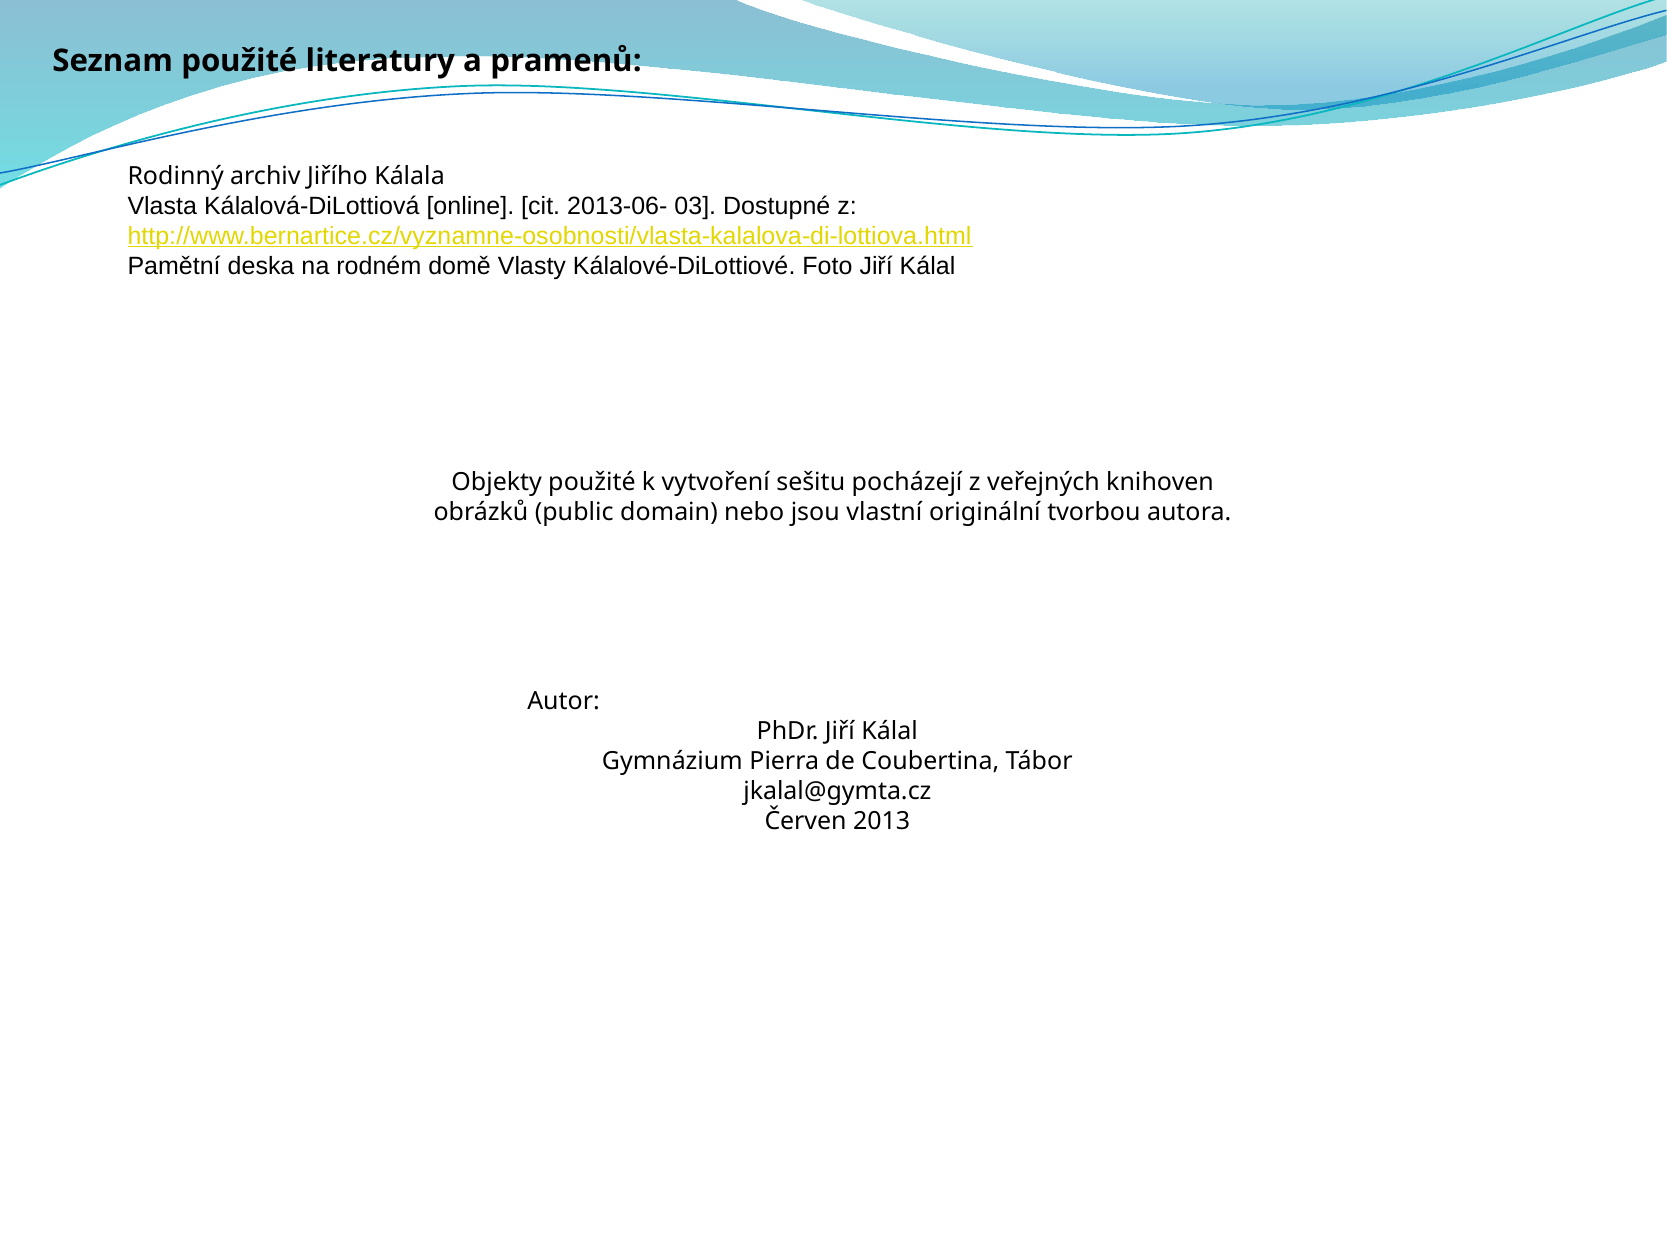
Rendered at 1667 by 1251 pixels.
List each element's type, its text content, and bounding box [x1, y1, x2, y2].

text_box Autor: PhDr. Jiří Kálal Gymnázium Pierra de Coubertina, Tábor jkalal@gymta.cz Červen 2013 [512, 677, 1163, 842]
text_box Objekty použité k vytvoření sešitu pocházejí z veřejných knihoven obrázků (public domain) nebo jsou vlastní originální tvorbou autora. [404, 458, 1263, 533]
text_box Rodinný archiv Jiřího Kálala Vlasta Kálalová-DiLottiová [online]. [cit. 2013-06- 03]. Dostupné z: http://www.bernartice.cz/vyznamne-osobnosti/vlasta-kalalova-di-lottiova.html Pamětní deska na rodném domě Vlasty Kálalové-DiLottiové. Foto Jiří Kálal [112, 152, 1517, 377]
text_box Seznam použité literatury a pramenů: [37, 33, 846, 86]
